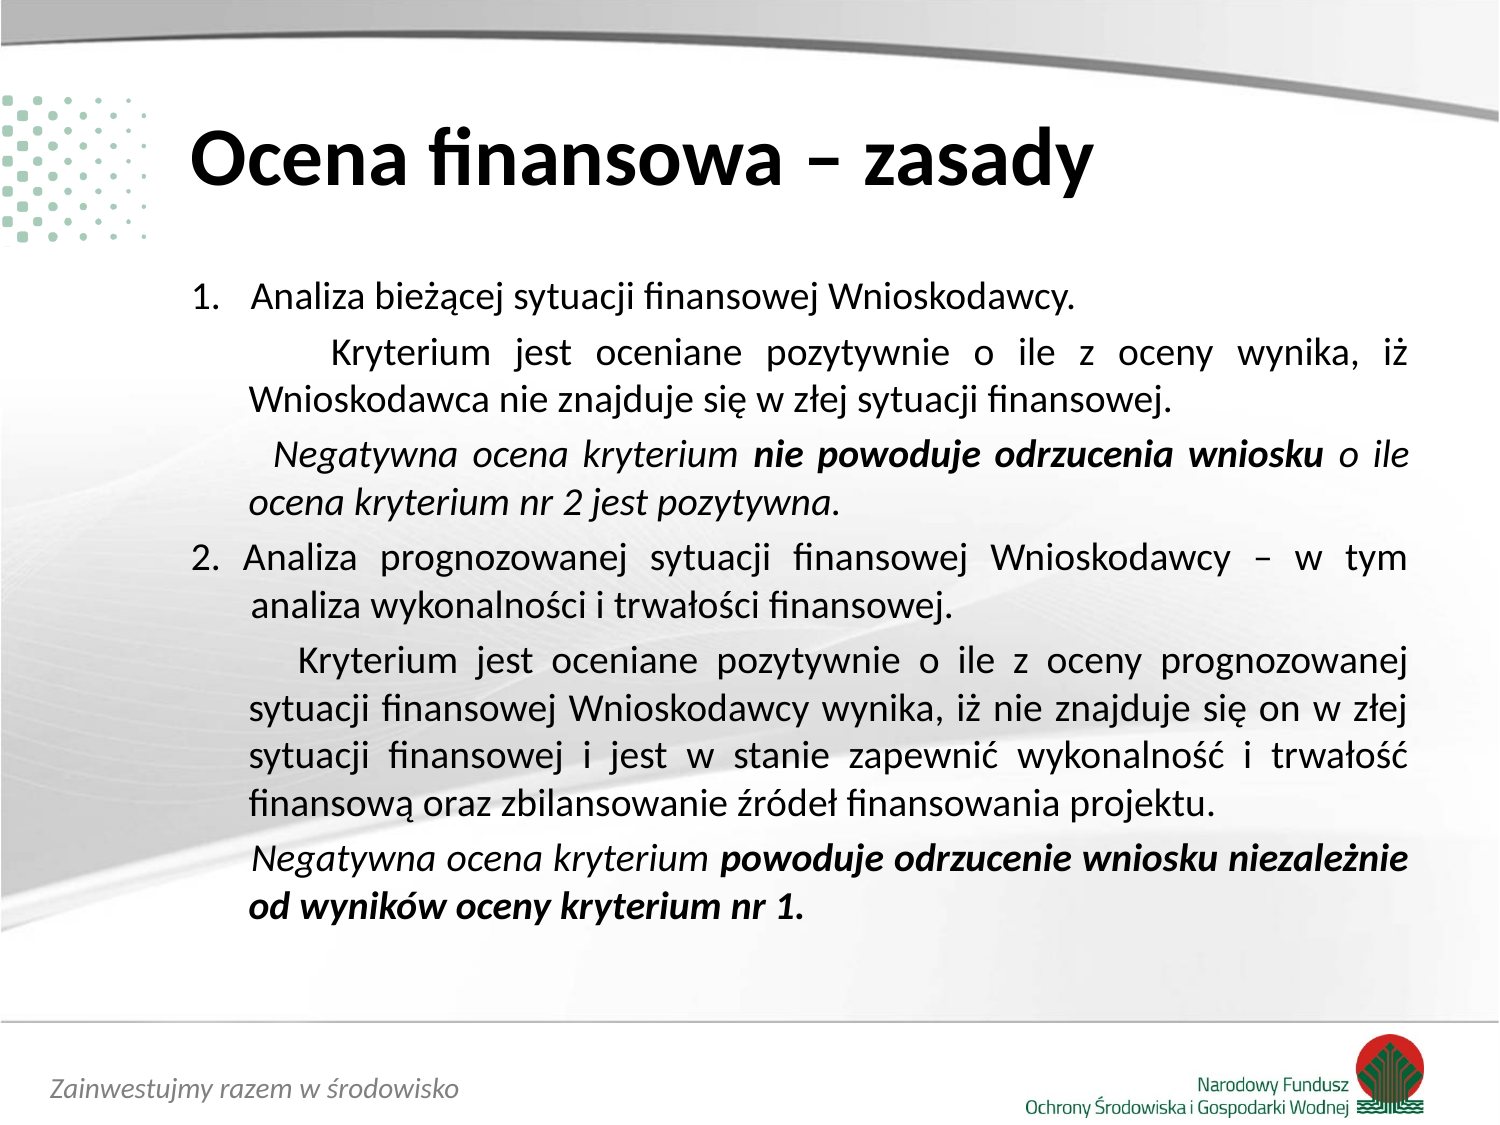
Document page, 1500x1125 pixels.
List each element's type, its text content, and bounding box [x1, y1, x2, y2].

picture [1026, 1034, 1424, 1118]
picture [0, 0, 1499, 1023]
list Analiza bieżącej sytuacji finansowej Wnioskodawcy. Kryterium jest oceniane pozytywnie o ile z oceny wynika, iż Wnioskodawca nie znajduje się w złej sytuacji finansowej. Negatywna ocena kryterium nie powoduje odrzucenia wniosku o ile ocena kryterium nr 2 jest pozytywna. 2. Analiza prognozowanej sytuacji finansowej Wnioskodawcy – w tym analiza wykonalności i trwałości finansowej. Kryterium jest oceniane pozytywnie o ile z oceny prognozowanej sytuacji finansowej Wnioskodawcy wynika, iż nie znajduje się on w złej sytuacji finansowej i jest w stanie zapewnić wykonalność i trwałość finansową oraz zbilansowanie źródeł finansowania projektu. Negatywna ocena kryterium powoduje odrzucenie wniosku niezależnie od wyników oceny kryterium nr 1. [175, 262, 1425, 1005]
title Ocena finansowa – zasady [175, 58, 1425, 247]
